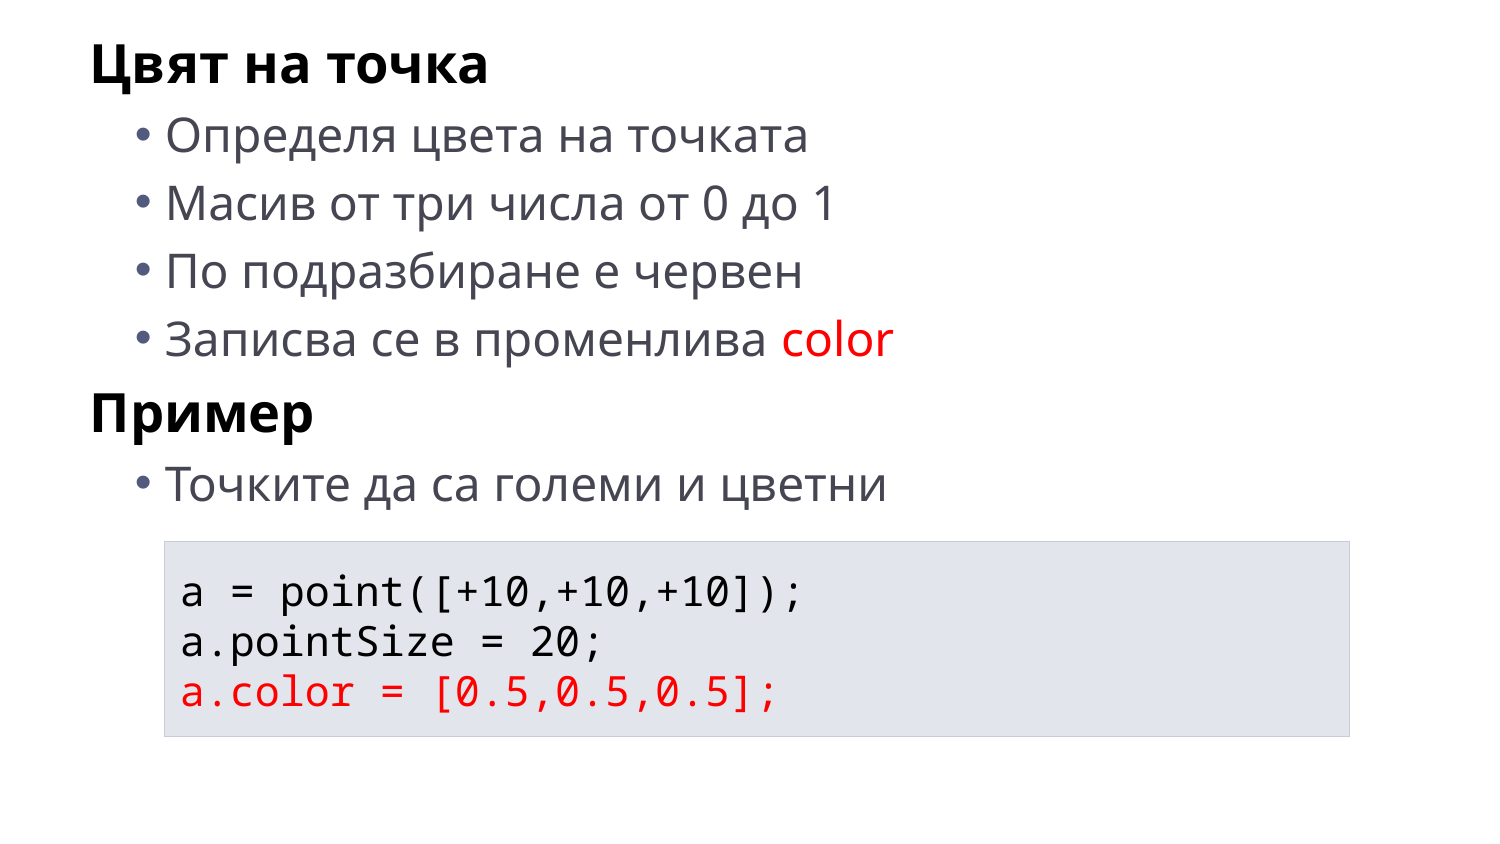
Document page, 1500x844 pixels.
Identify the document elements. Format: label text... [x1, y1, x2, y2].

list Цвят на точка Определя цвета на точката Масив от три числа от 0 до 1 По подразбиране е червен Записва се в променлива color Пример Точките да са големи и цветни [75, 21, 1475, 835]
text_box a = point([+10,+10,+10]); a.pointSize = 20; a.color = [0.5,0.5,0.5]; [164, 541, 1350, 737]
